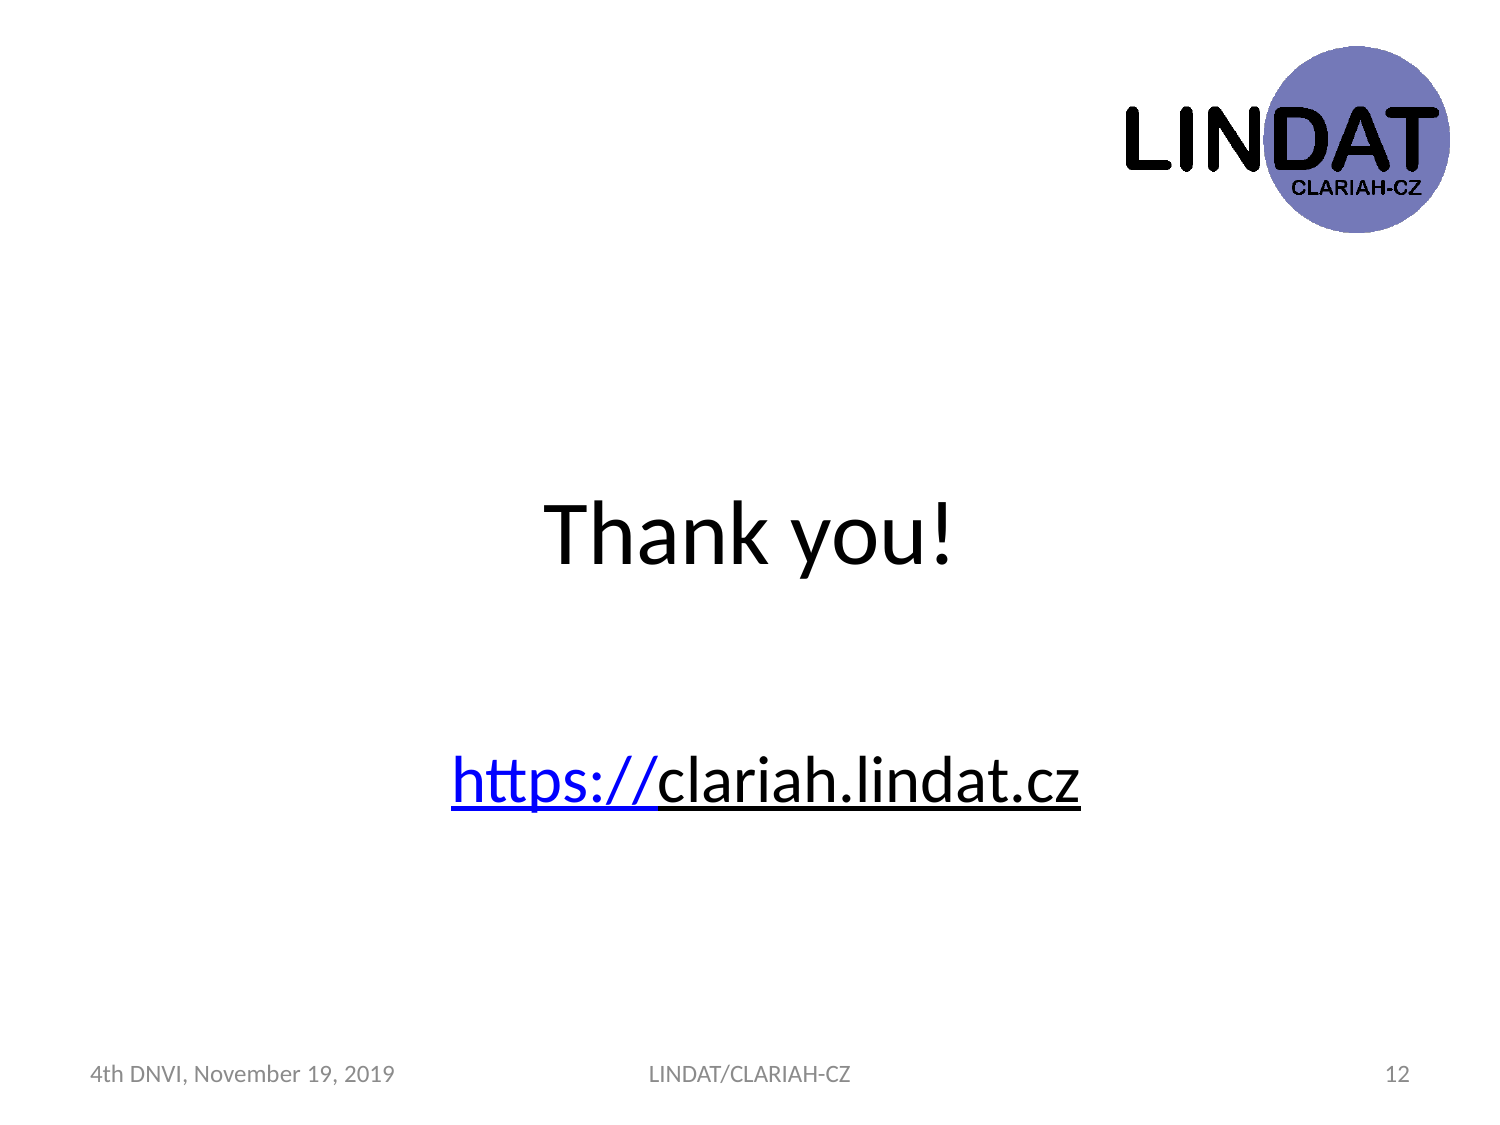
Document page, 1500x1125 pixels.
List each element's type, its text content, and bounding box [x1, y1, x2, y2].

list https://clariah.lindat.cz [64, 727, 1483, 1005]
picture [1126, 46, 1450, 233]
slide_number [75, 1042, 425, 1103]
title Thank you! [230, 434, 1272, 622]
slide_number 12 [1074, 1042, 1425, 1103]
footer LINDAT/CLARIAH-CZ [512, 1042, 988, 1103]
